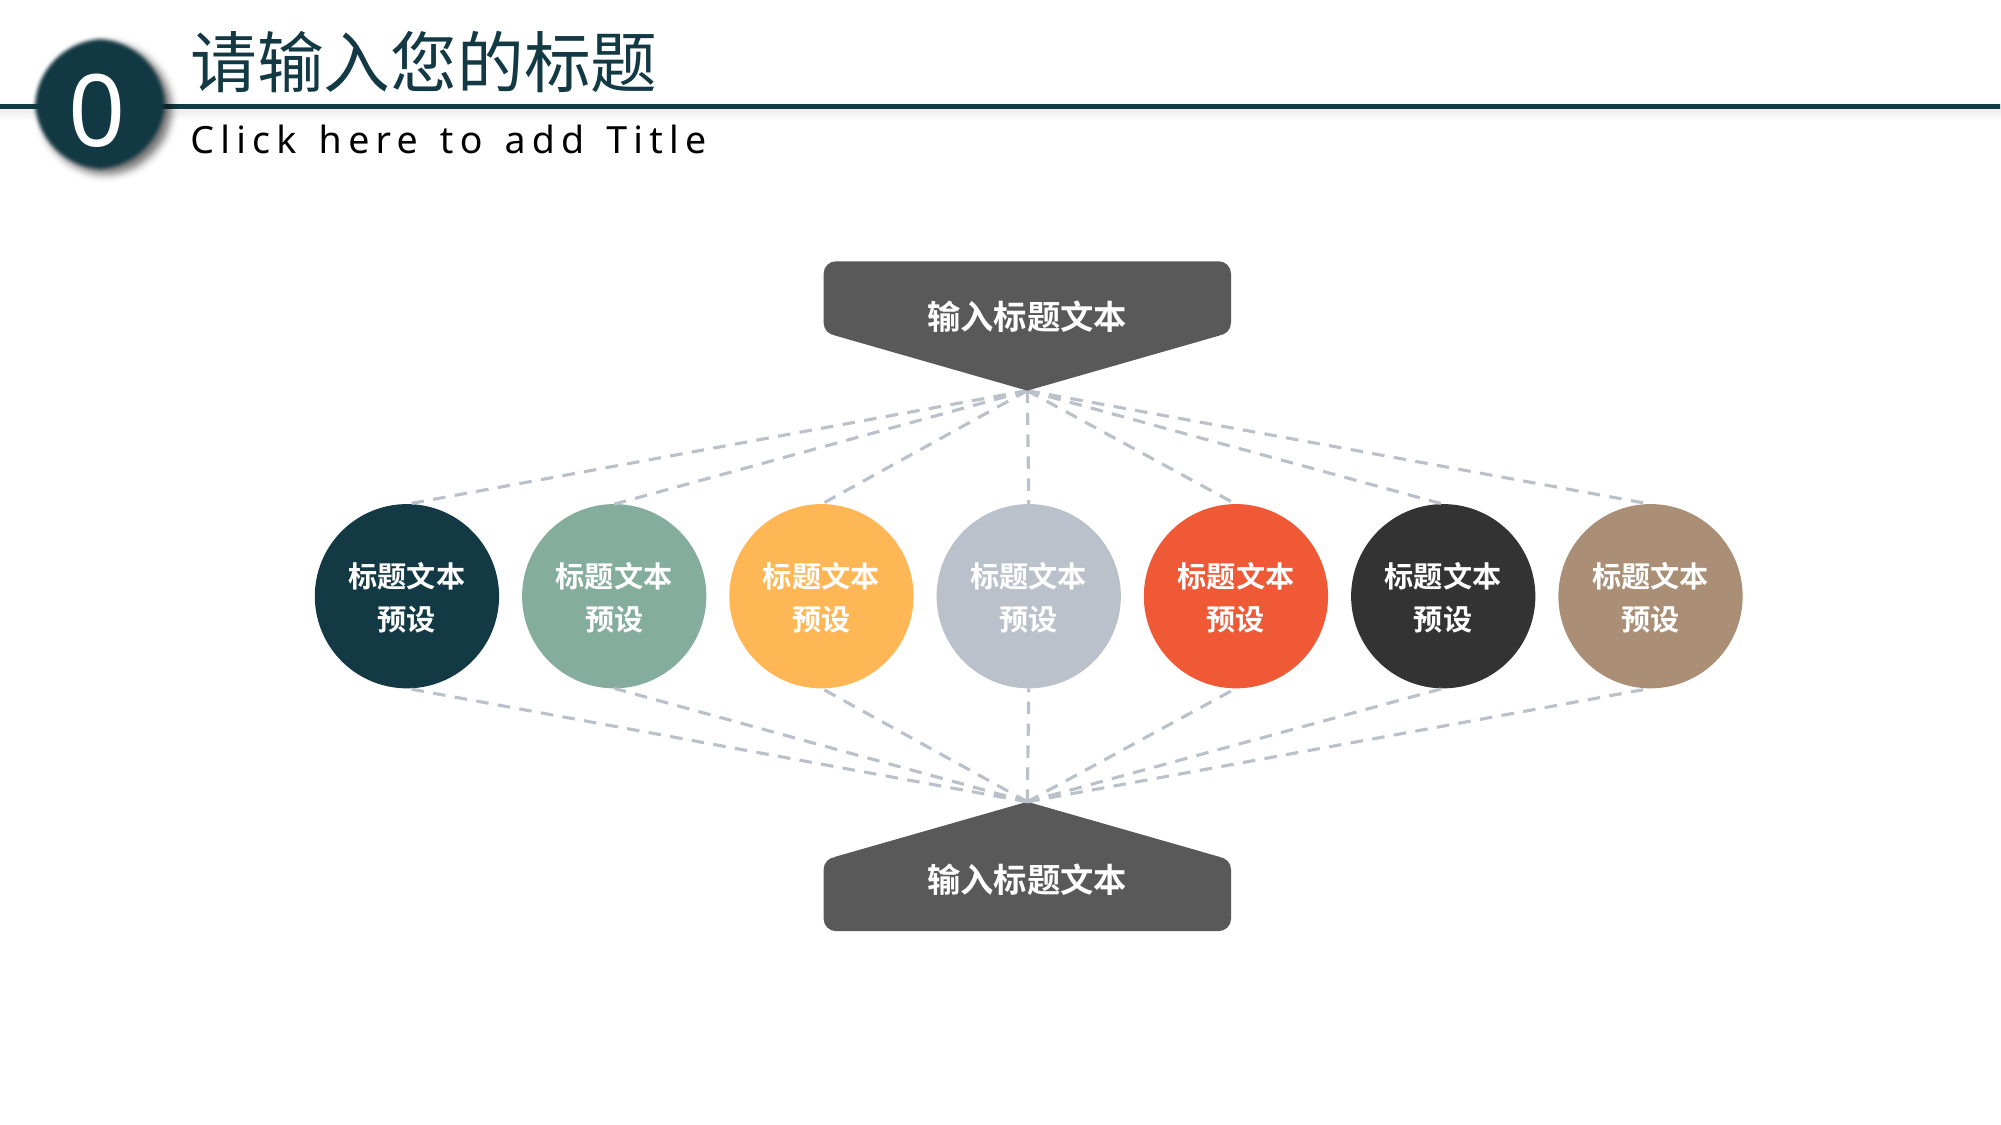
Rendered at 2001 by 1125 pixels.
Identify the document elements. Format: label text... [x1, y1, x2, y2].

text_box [1236, 390, 1444, 505]
text_box 标题文本 预设 [935, 505, 1122, 688]
text_box 标题文本 预设 [1350, 505, 1537, 688]
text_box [1444, 390, 1651, 505]
text_box 标题文本 预设 [1557, 503, 1744, 690]
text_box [1236, 688, 1444, 802]
text_box 标题文本 预设 [521, 505, 708, 688]
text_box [1029, 390, 1236, 505]
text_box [614, 390, 821, 505]
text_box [1444, 688, 1651, 802]
text_box 标题文本 预设 [313, 503, 501, 690]
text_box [406, 390, 614, 505]
text_box 标题文本 预设 [728, 505, 915, 688]
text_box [614, 688, 821, 802]
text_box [1029, 688, 1236, 802]
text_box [821, 390, 1027, 505]
text_box 输入标题文本 [822, 260, 1233, 390]
text_box 输入标题文本 [822, 802, 1233, 933]
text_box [821, 688, 1027, 802]
text_box 标题文本 预设 [1142, 505, 1330, 688]
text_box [406, 688, 614, 802]
